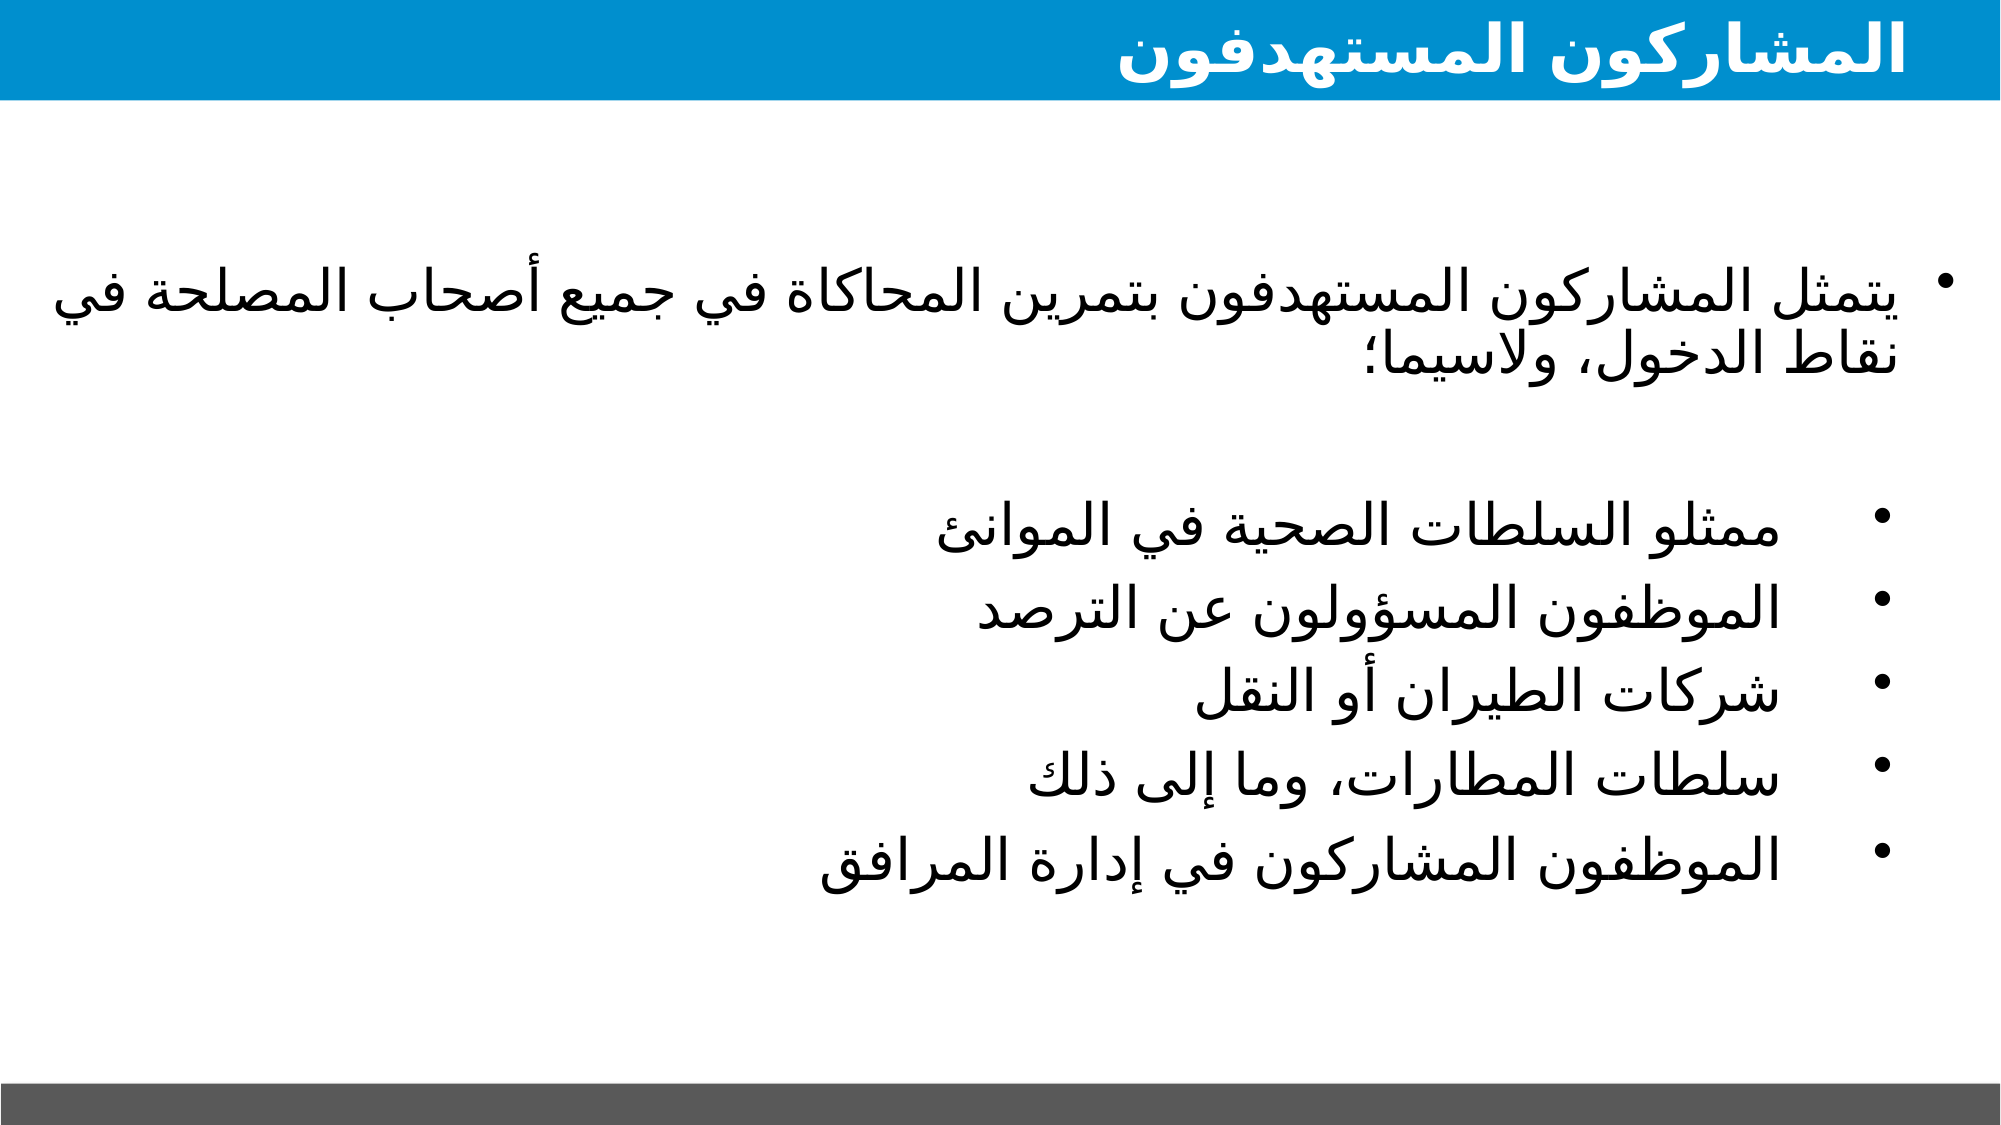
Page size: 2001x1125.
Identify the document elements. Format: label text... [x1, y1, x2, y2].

picture [0, 1077, 2000, 1125]
text_box يتمثل المشاركون المستهدفون بتمرين المحاكاة في جميع أصحاب المصلحة في نقاط الدخول، ولاسيما؛ ممثلو السلطات الصحية في الموانئ الموظفون المسؤولون عن الترصد شركات الطيران أو النقل سلطات المطارات، وما إلى ذلك الموظفون المشاركون في إدارة المرافق [37, 249, 1959, 893]
title المشاركون المستهدفون [37, 3, 1913, 194]
